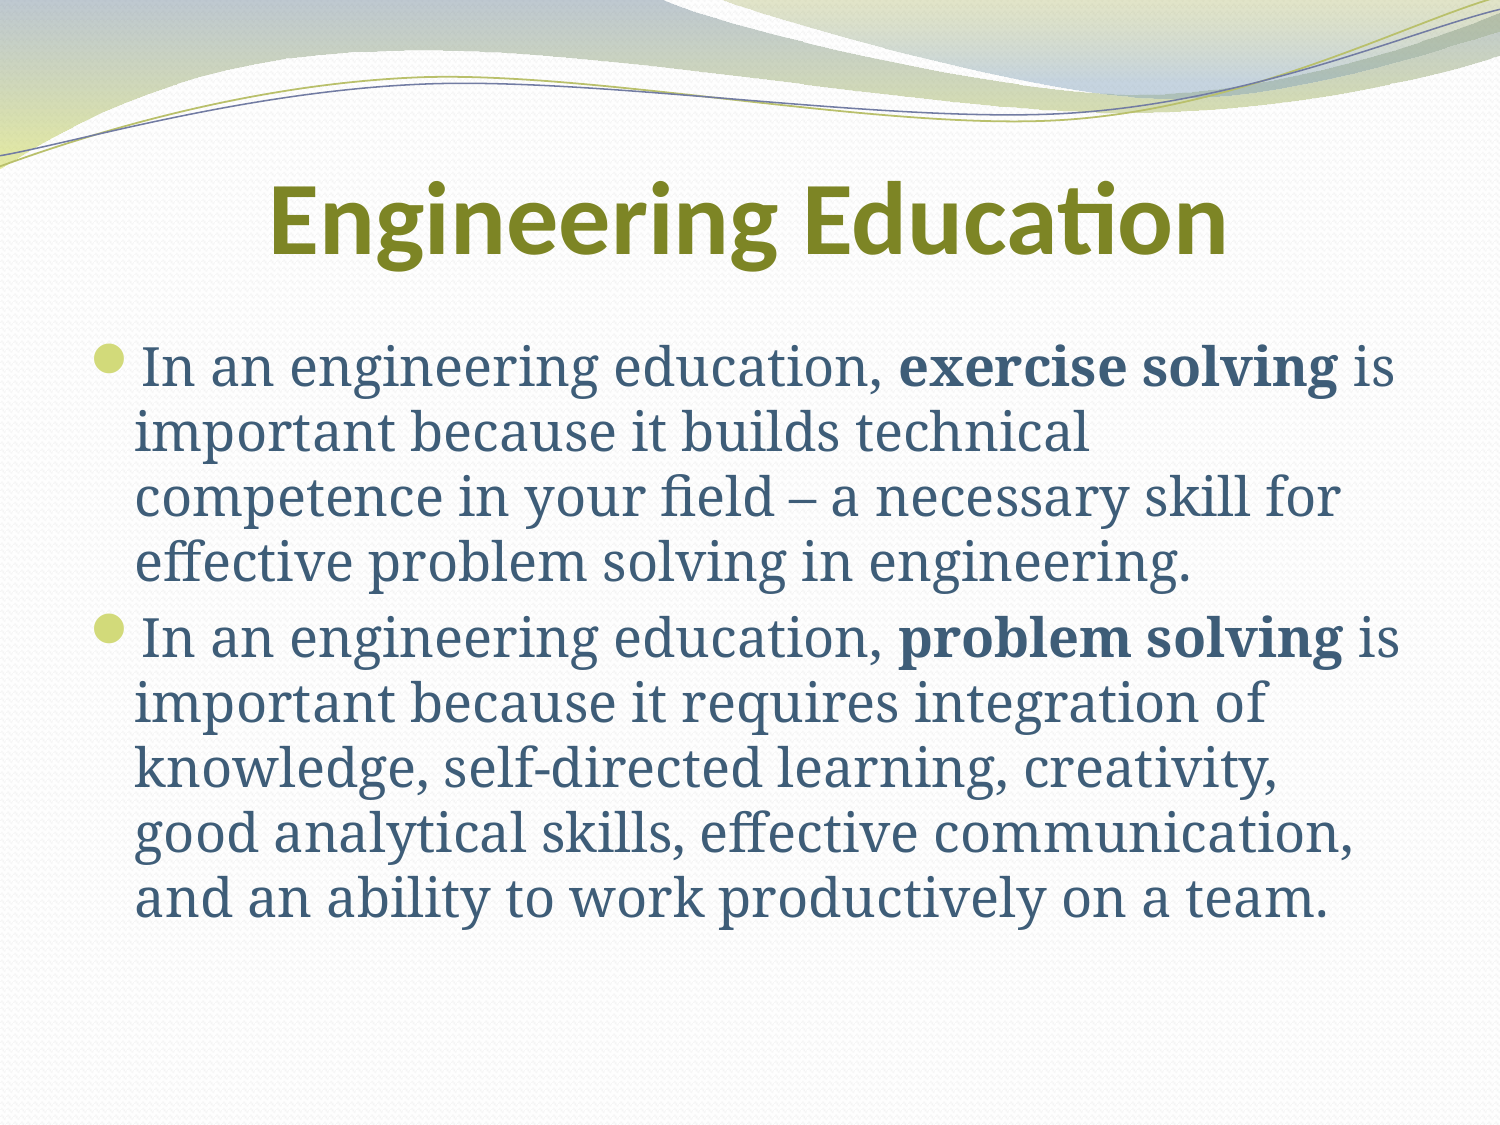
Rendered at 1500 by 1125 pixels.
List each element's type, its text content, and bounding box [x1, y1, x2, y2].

list In an engineering education, exercise solving is important because it builds technical competence in your field – a necessary skill for effective problem solving in engineering. In an engineering education, problem solving is important because it requires integration of knowledge, self-directed learning, creativity, good analytical skills, effective communication, and an ability to work productively on a team. [75, 324, 1425, 1045]
title Engineering Education [75, 87, 1425, 275]
